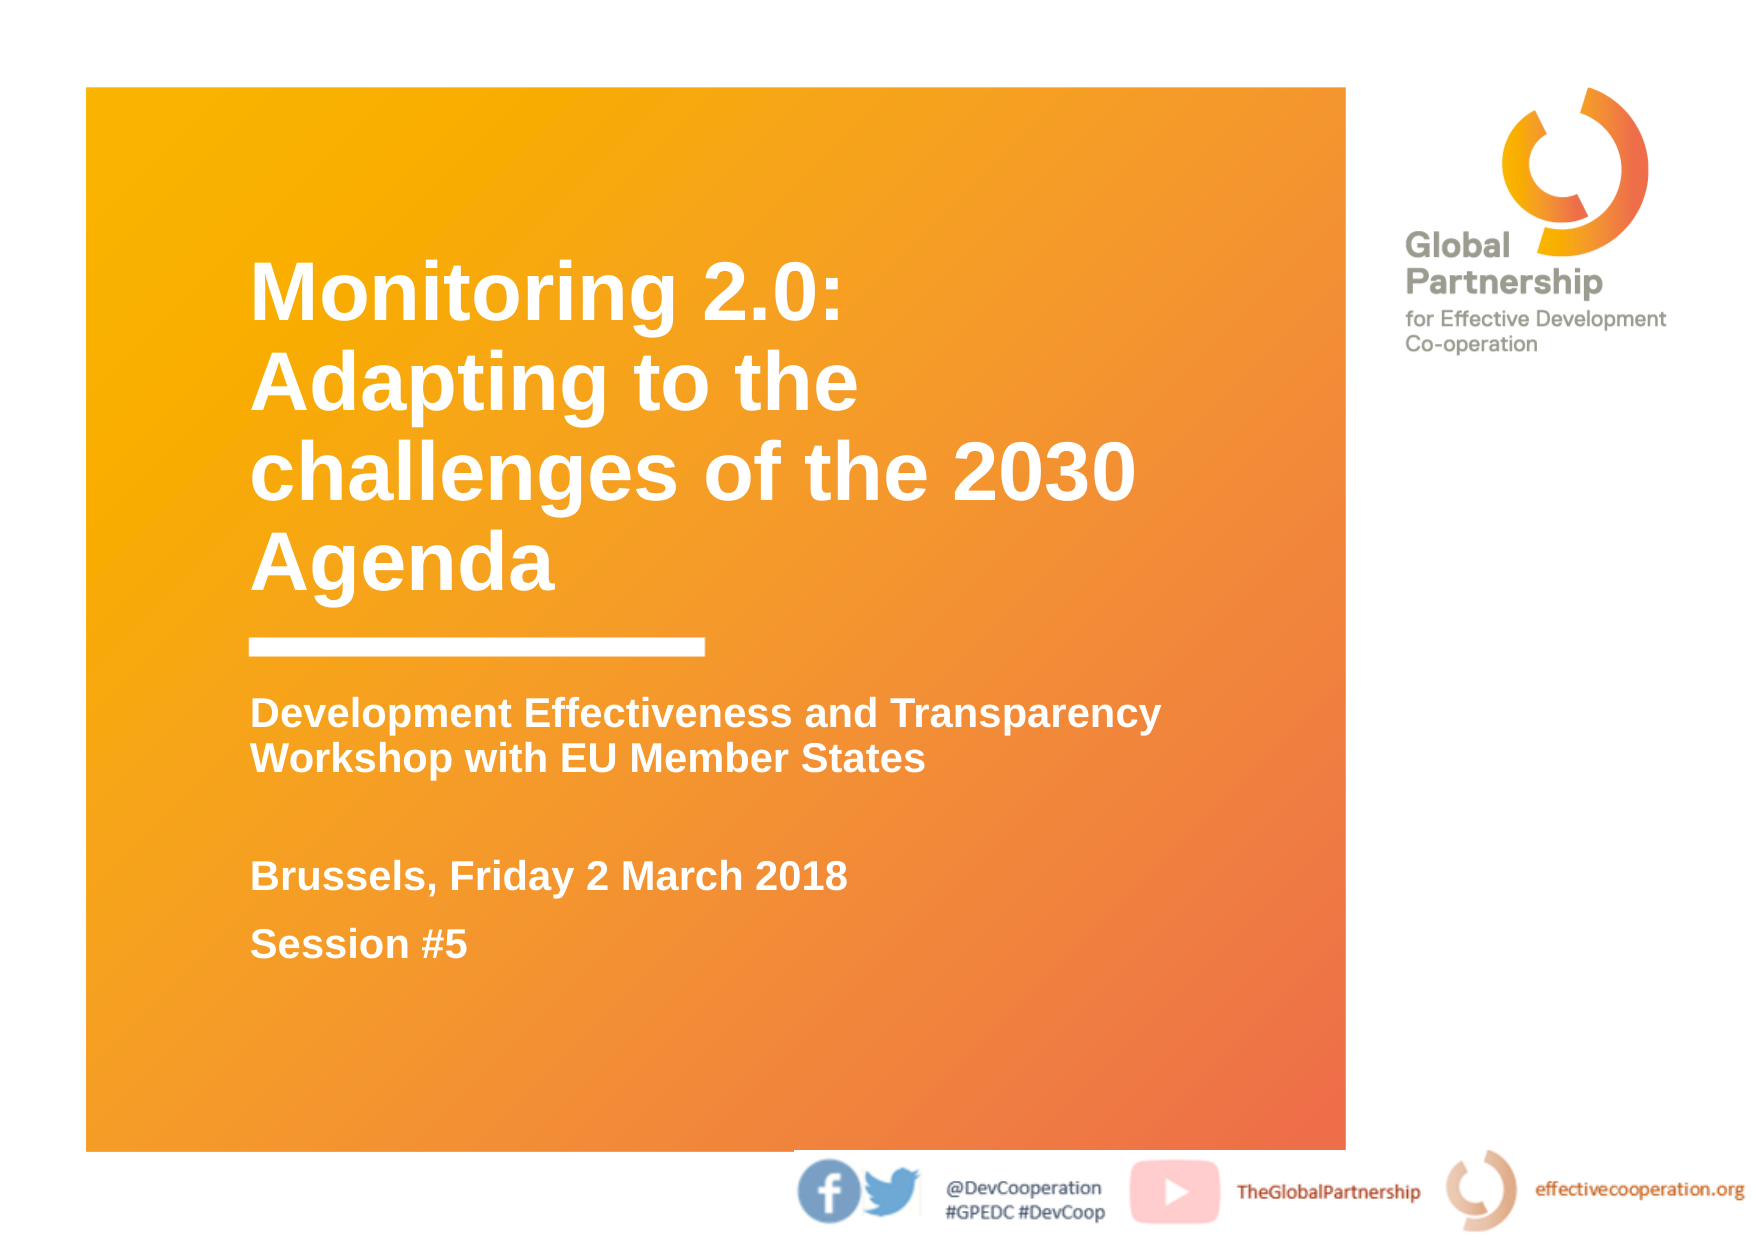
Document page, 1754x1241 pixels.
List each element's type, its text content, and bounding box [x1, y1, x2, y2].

title Monitoring 2.0: Adapting to the challenges of the 2030 Agenda [250, 165, 1152, 609]
list Development Effectiveness and Transparency Workshop with EU Member States Brussels, Friday 2 March 2018 Session #5 [250, 691, 1349, 1112]
picture [0, 0, 1754, 1241]
